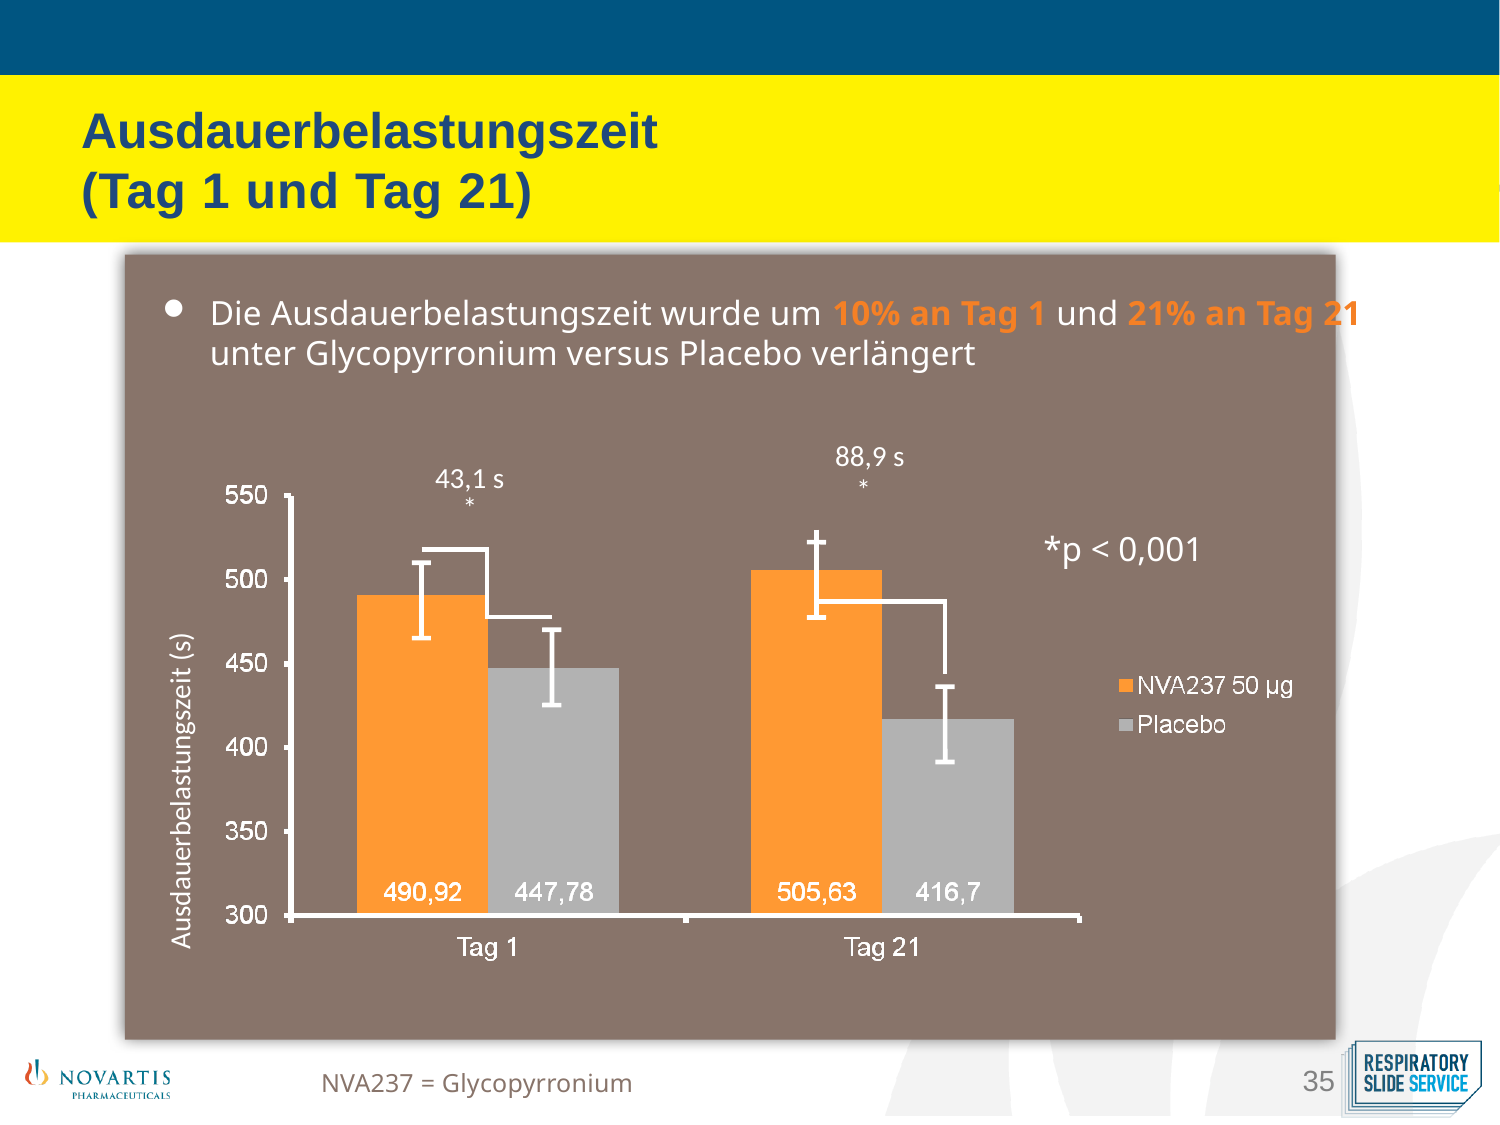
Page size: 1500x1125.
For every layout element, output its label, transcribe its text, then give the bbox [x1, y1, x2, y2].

text_box [124, 254, 1336, 1040]
text_box Die Ausdauerbelastungszeit wurde um 10% an Tag 1 und 21% an Tag 21 unter Glycopyrronium versus Placebo verlängert [162, 292, 1500, 493]
picture [25, 1059, 170, 1099]
text_box NVA237 = Glycopyrronium [306, 1060, 649, 1106]
picture [1328, 1027, 1497, 1125]
text_box [43, 32, 1438, 182]
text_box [153, 429, 1326, 999]
text_box Ausdauerbelastungszeit (Tag 1 und Tag 21) [66, 91, 1392, 227]
